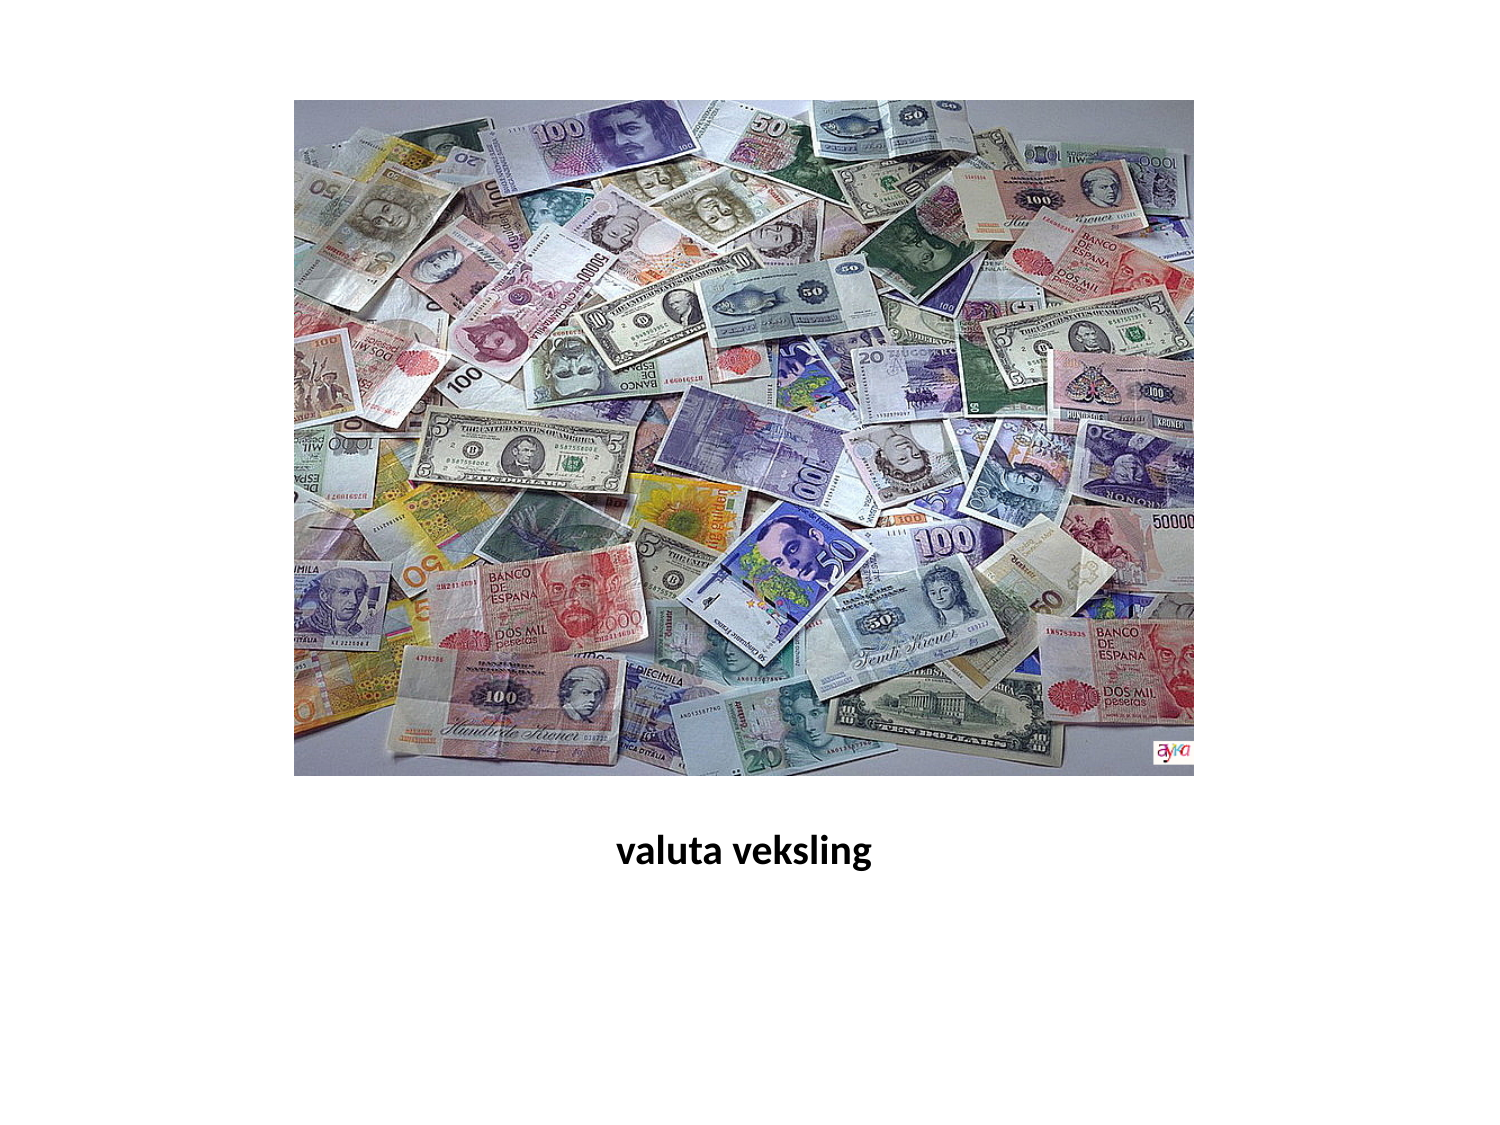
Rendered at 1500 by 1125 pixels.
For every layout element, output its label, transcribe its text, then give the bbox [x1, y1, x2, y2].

picture [293, 100, 1195, 776]
title valuta veksling [294, 787, 1194, 881]
